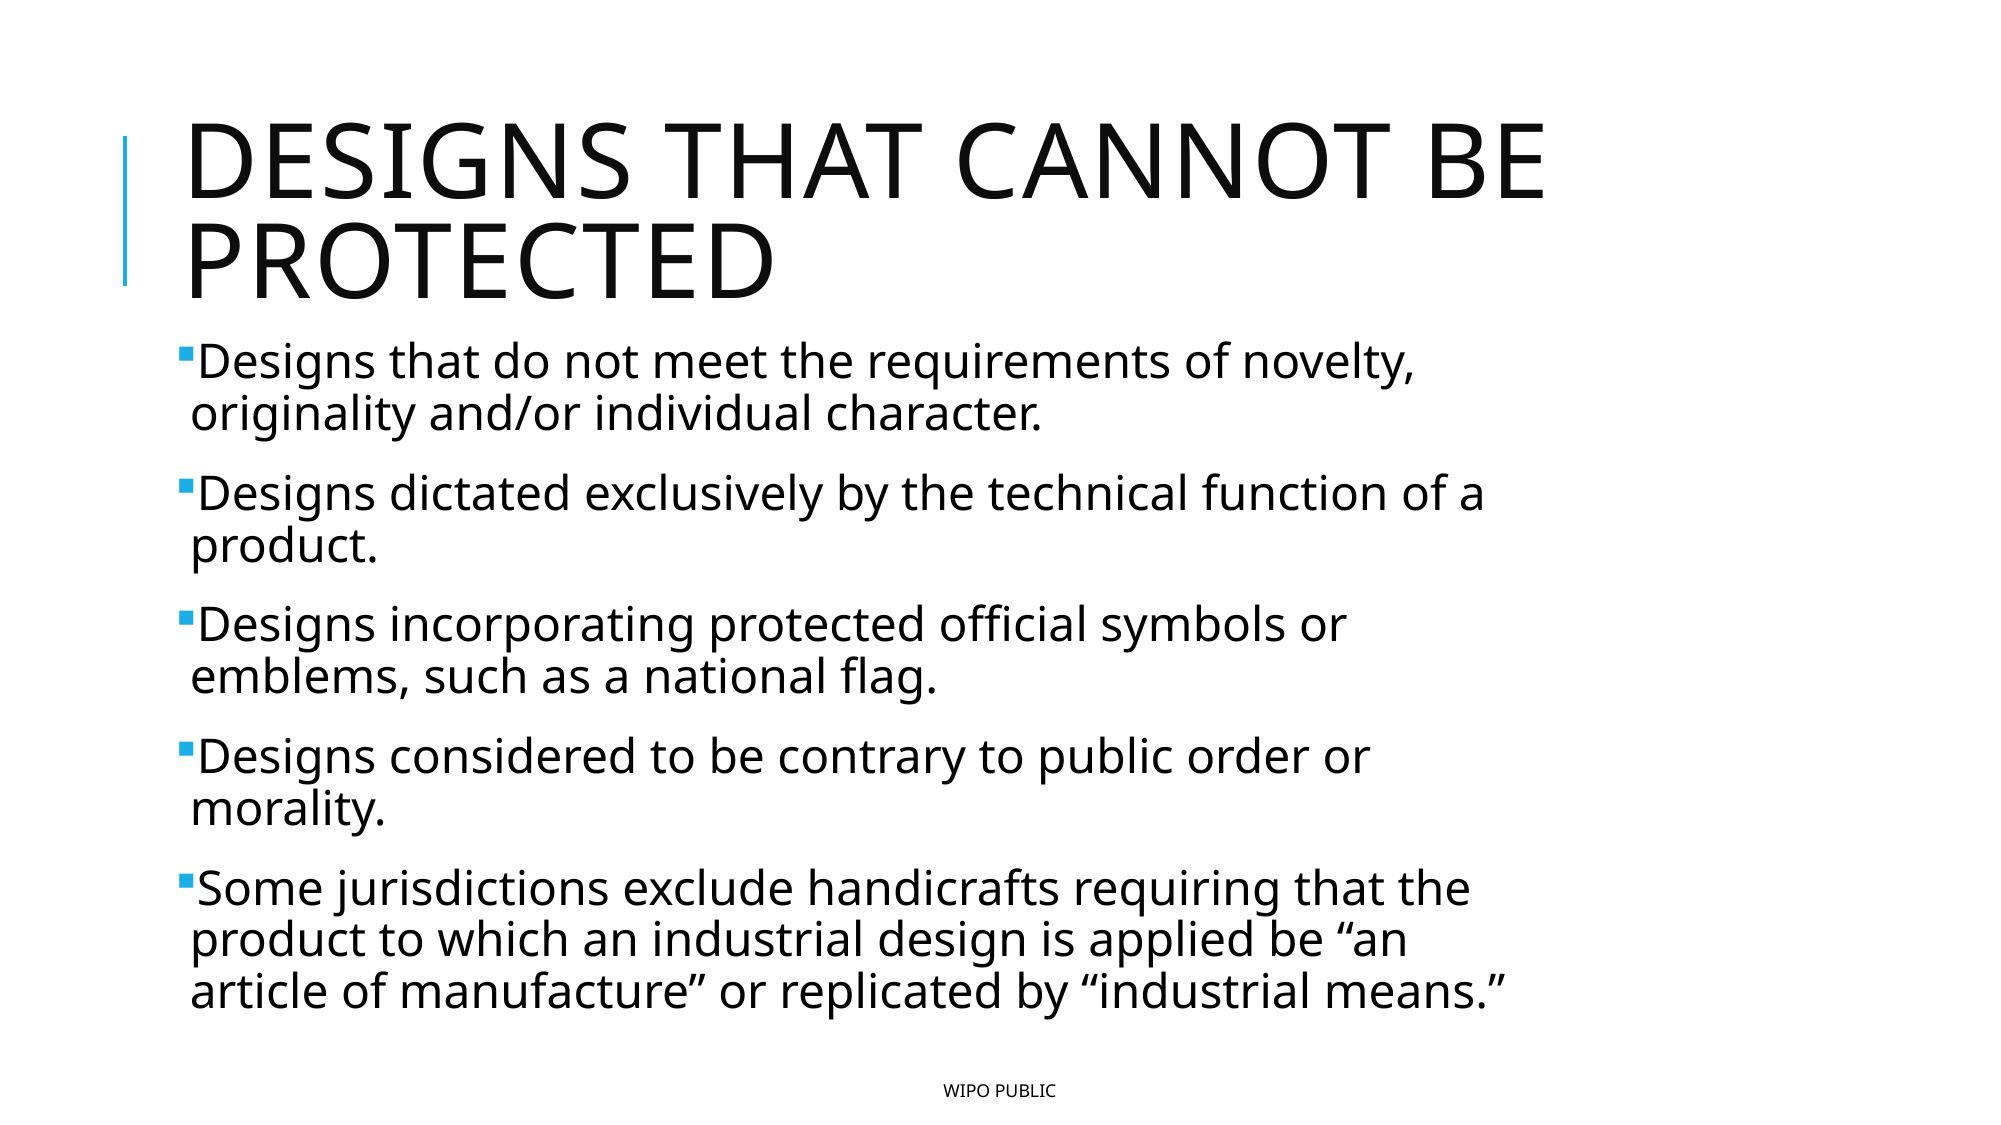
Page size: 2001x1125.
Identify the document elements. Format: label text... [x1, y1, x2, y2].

list Designs that do not meet the requirements of novelty, originality and/or individual character. Designs dictated exclusively by the technical function of a product. Designs incorporating protected official symbols or emblems, such as a national flag. Designs considered to be contrary to public order or morality. Some jurisdictions exclude handicrafts requiring that the product to which an industrial design is applied be “an article of manufacture” or replicated by “industrial means.” [168, 329, 1518, 1044]
title Designs that cannot be protected [168, 96, 1763, 342]
